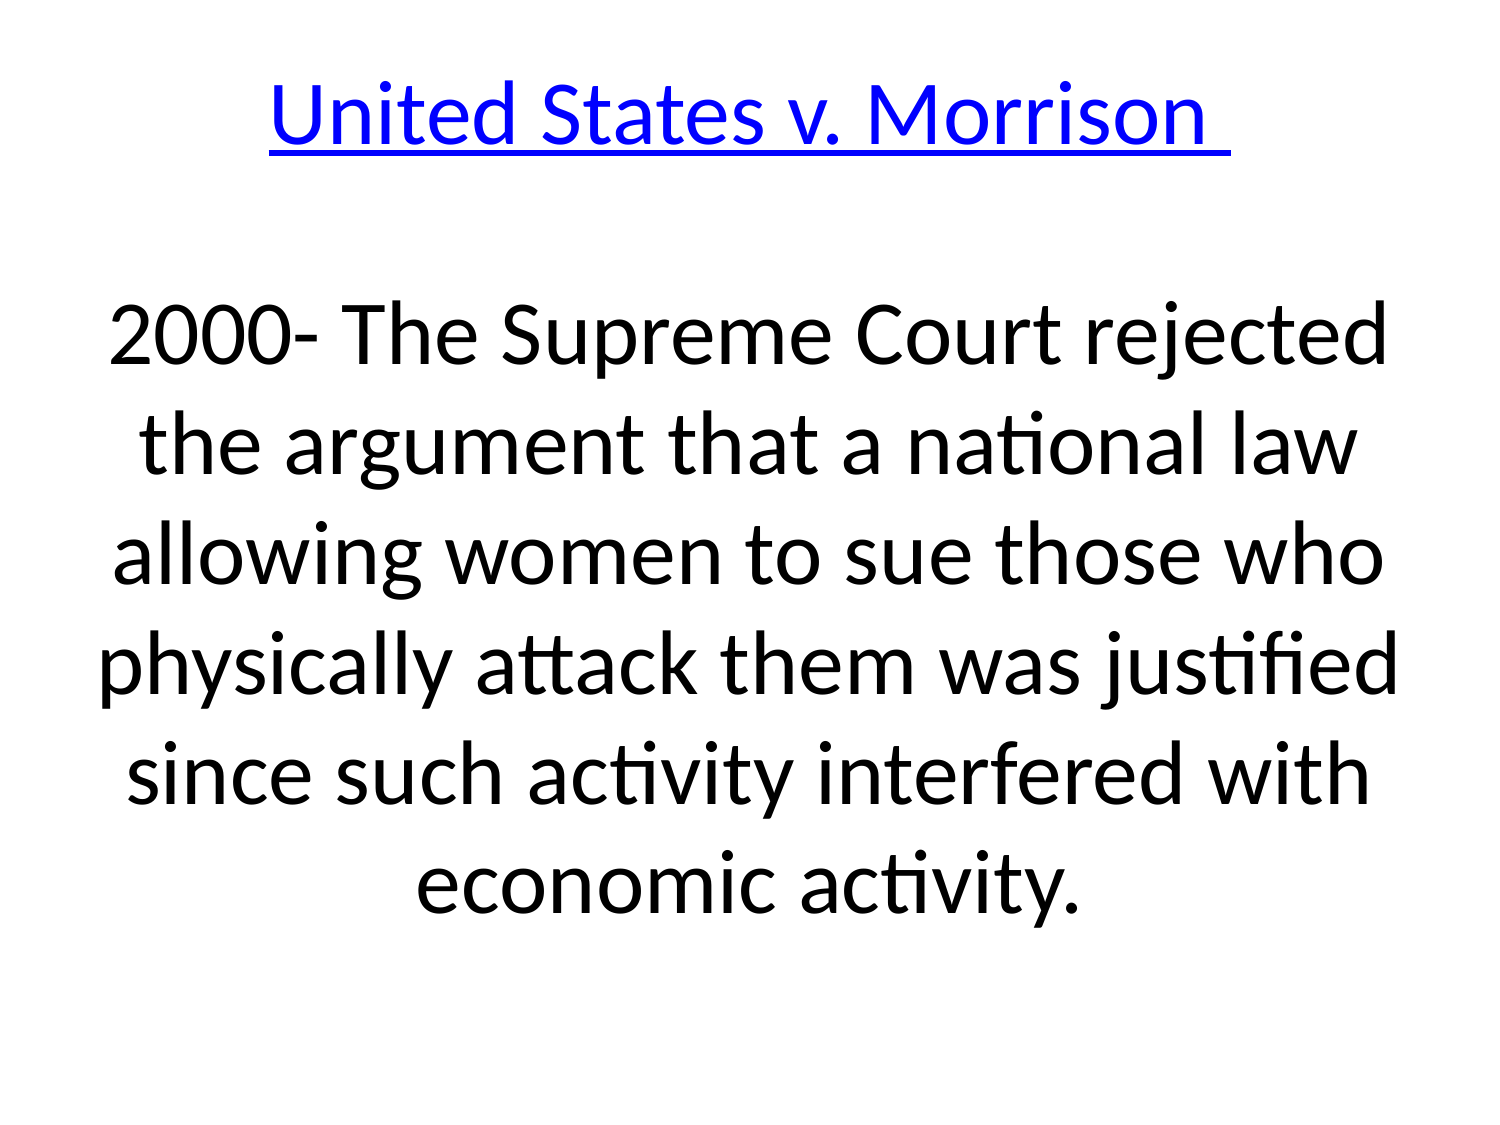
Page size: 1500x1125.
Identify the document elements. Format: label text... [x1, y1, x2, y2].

title United States v. Morrison 2000- The Supreme Court rejected the argument that a national law allowing women to sue those who physically attack them was justified since such activity interfered with economic activity. [74, 44, 1426, 1051]
